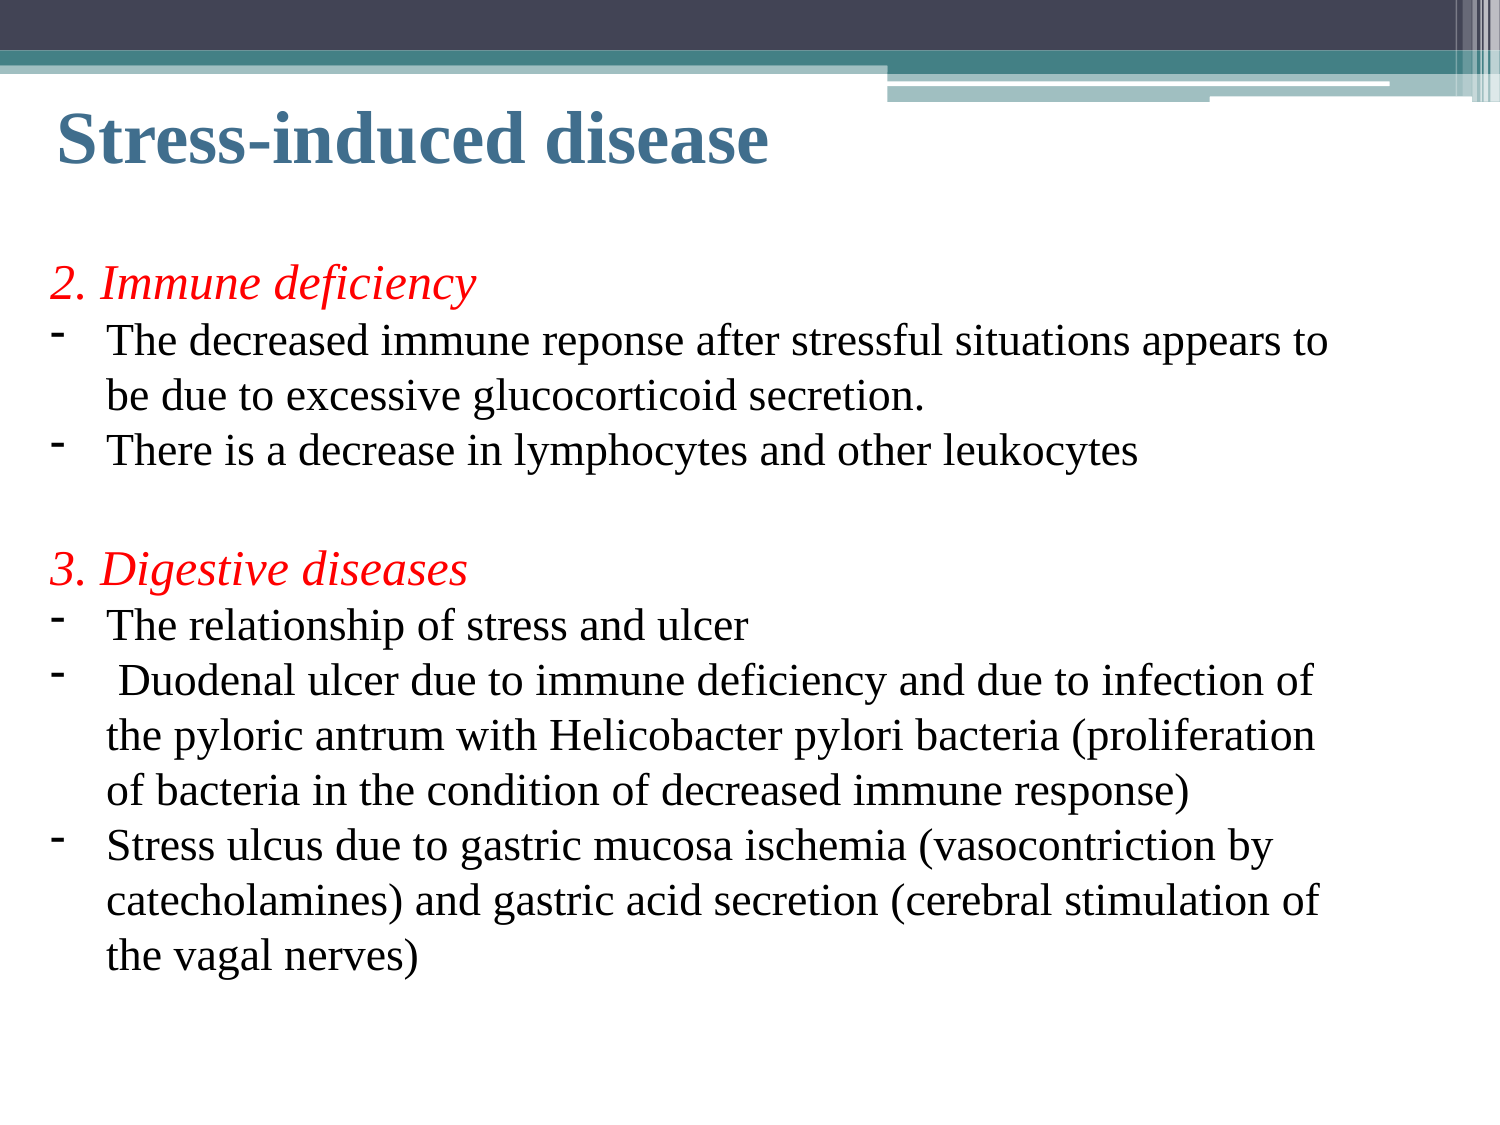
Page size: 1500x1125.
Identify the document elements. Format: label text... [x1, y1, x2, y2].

list 2. Immune deficiency The decreased immune reponse after stressful situations appears to be due to excessive glucocorticoid secretion. There is a decrease in lymphocytes and other leukocytes 3. Digestive diseases The relationship of stress and ulcer Duodenal ulcer due to immune deficiency and due to infection of the pyloric antrum with Helicobacter pylori bacteria (proliferation of bacteria in the condition of decreased immune response) Stress ulcus due to gastric mucosa ischemia (vasocontriction by catecholamines) and gastric acid secretion (cerebral stimulation of the vagal nerves) [50, 249, 1338, 1125]
title Stress-induced disease [56, 88, 1444, 180]
